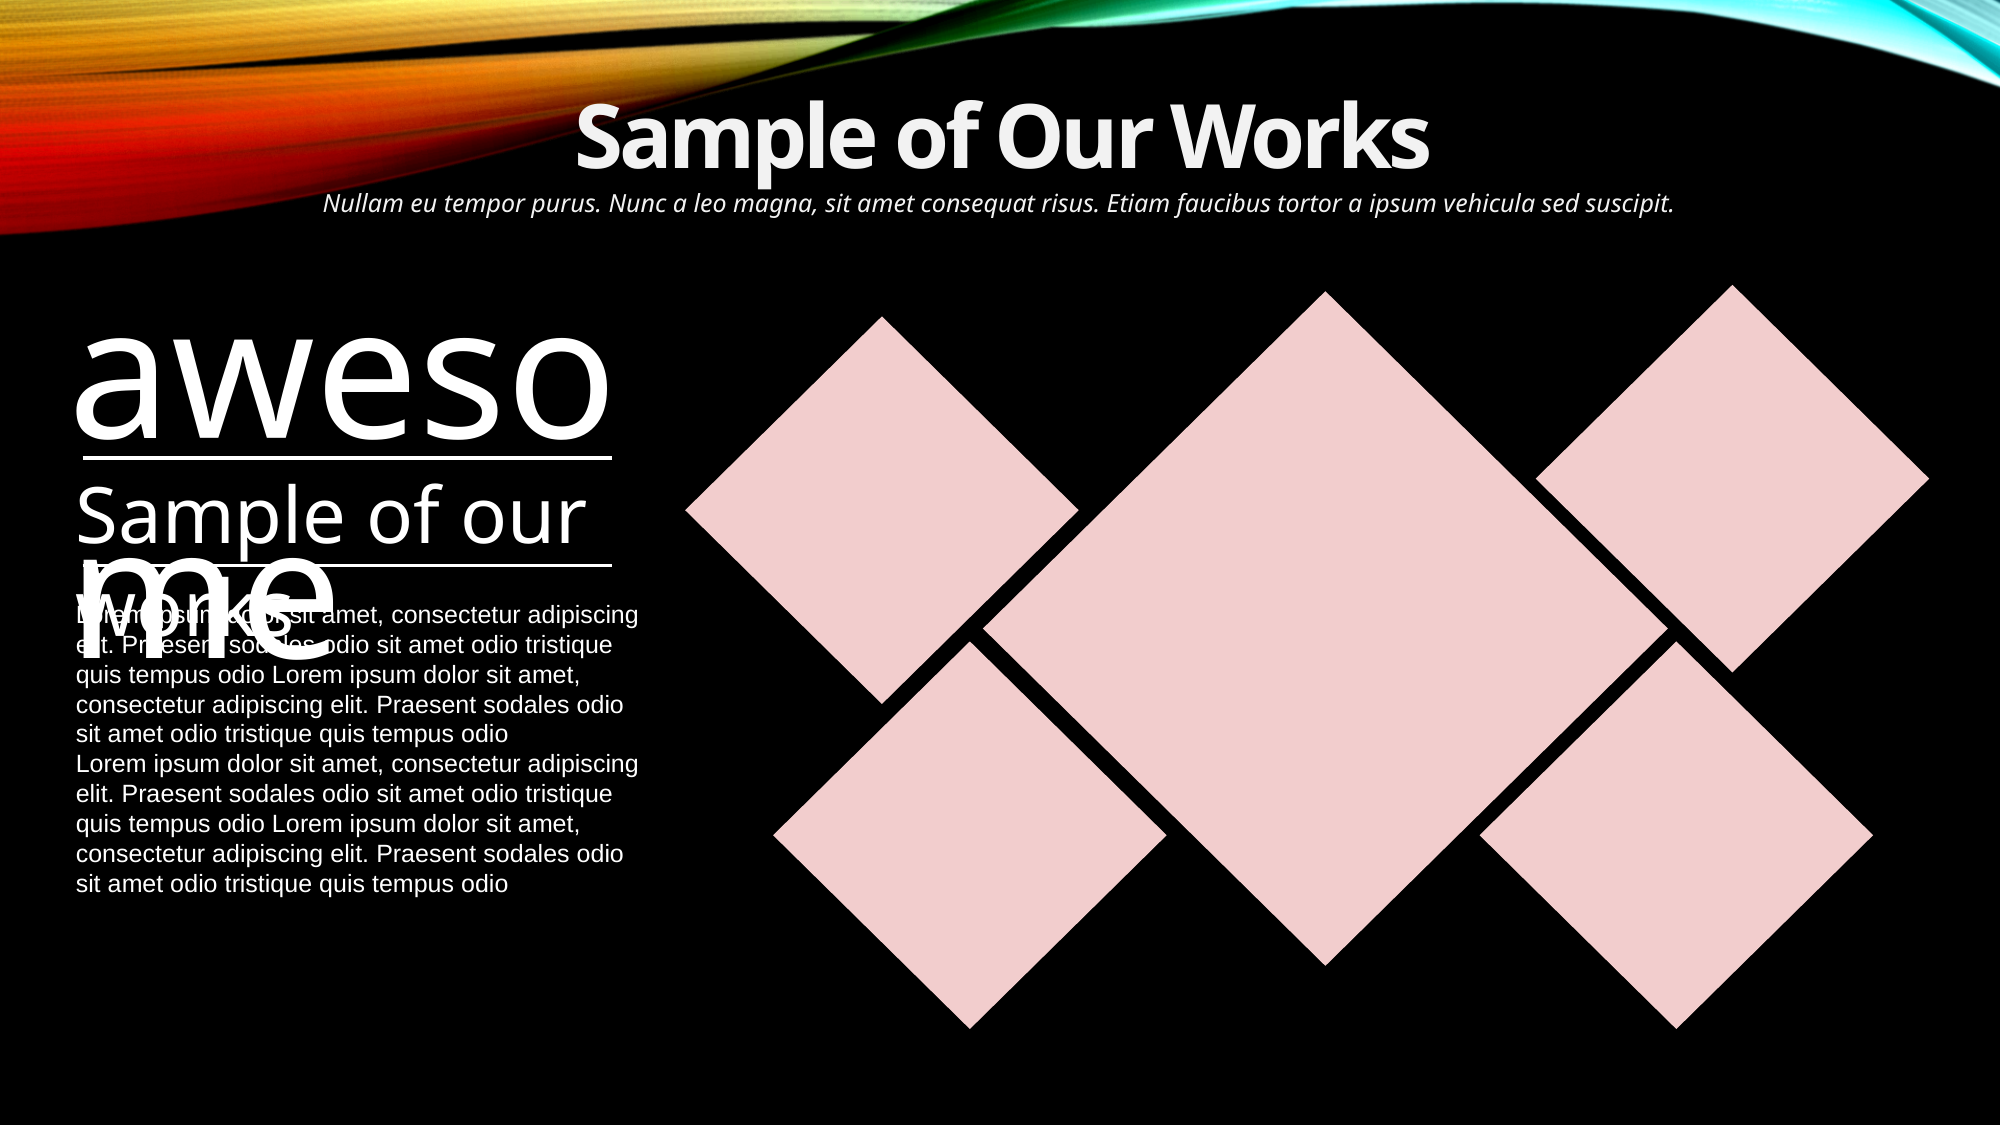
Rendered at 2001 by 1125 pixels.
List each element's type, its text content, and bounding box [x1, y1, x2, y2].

text_box awesome [53, 247, 660, 702]
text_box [684, 315, 1080, 705]
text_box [772, 640, 1167, 1030]
text_box Sample of Our Works [563, 74, 1444, 182]
text_box Sample of our works [61, 458, 684, 660]
text_box Nullam eu tempor purus. Nunc a leo magna, sit amet consequat risus. Etiam faucibus tortor a ipsum vehicula sed suscipit. [123, 182, 1884, 223]
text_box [1479, 640, 1874, 1030]
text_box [982, 290, 1535, 967]
text_box Lorem ipsum dolor sit amet, consectetur adipiscing elit. Praesent sodales odio sit amet odio tristique quis tempus odio Lorem ipsum dolor sit amet, consectetur adipiscing elit. Praesent sodales odio sit amet odio tristique quis tempus odio Lorem ipsum dolor sit amet, consectetur adipiscing elit. Praesent sodales odio sit amet odio tristique quis tempus odio Lorem ipsum dolor sit amet, consectetur adipiscing elit. Praesent sodales odio sit amet odio tristique quis tempus odio [61, 590, 660, 935]
picture [0, 0, 2000, 237]
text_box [1535, 284, 1930, 673]
